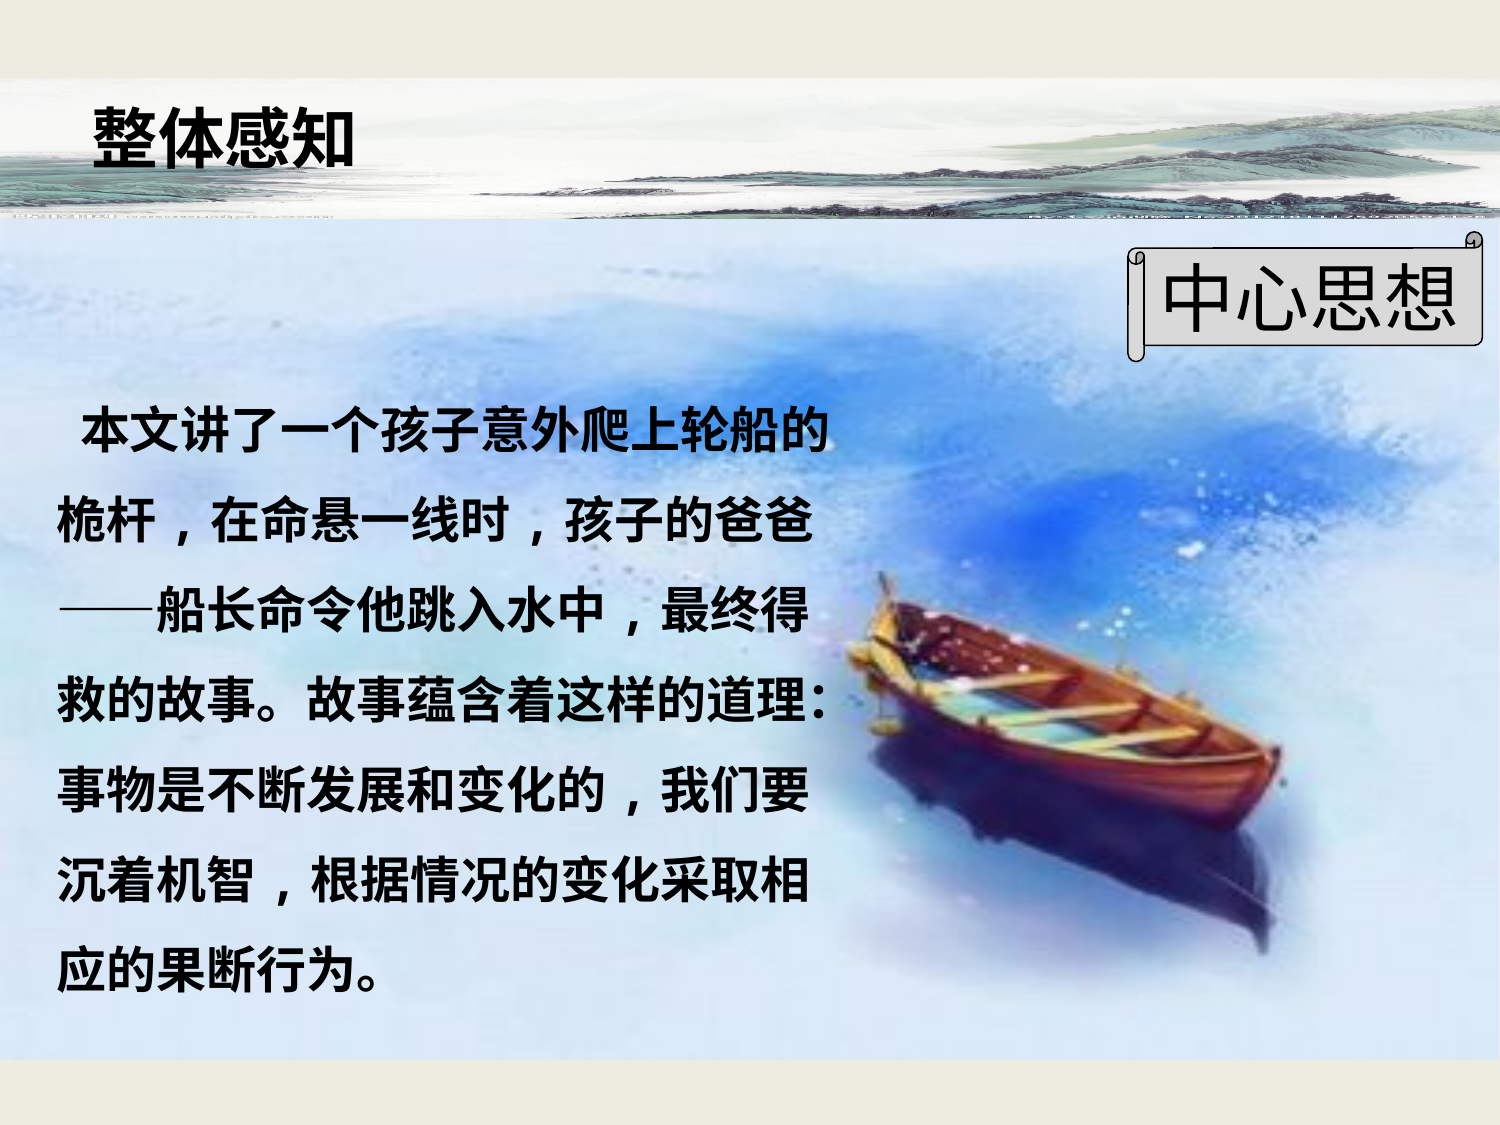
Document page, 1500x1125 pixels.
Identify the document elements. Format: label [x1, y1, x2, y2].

picture [0, 77, 1500, 1061]
